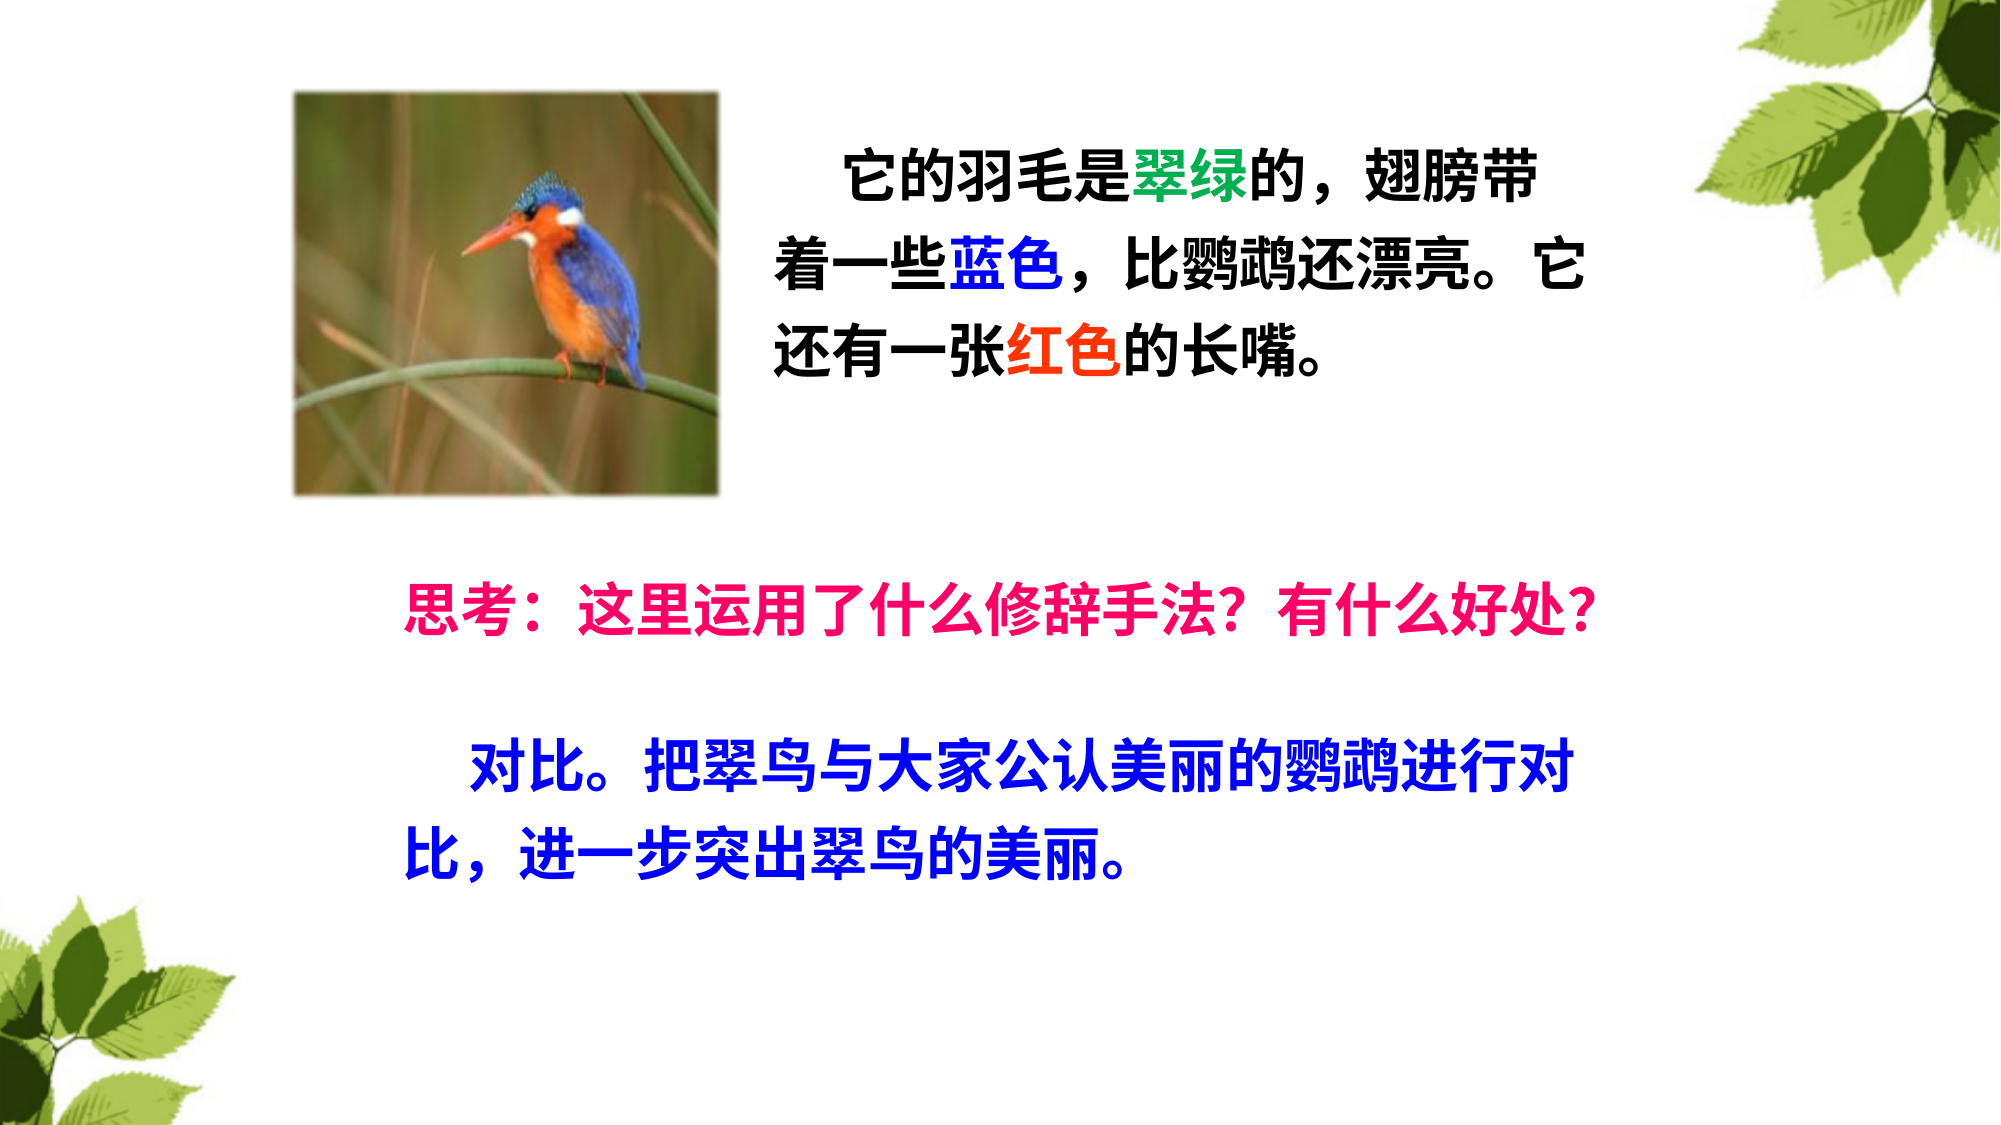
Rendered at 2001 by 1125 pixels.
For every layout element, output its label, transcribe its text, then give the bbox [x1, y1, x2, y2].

text_box 对比。把翠鸟与大家公认美丽的鹦鹉进行对比，进一步突出翠鸟的美丽。 [387, 704, 1680, 973]
text_box 它的羽毛是翠绿的，翅膀带着一些蓝色，比鹦鹉还漂亮。它还有一张红色的长嘴。 [758, 114, 1606, 392]
picture [1687, 0, 2001, 303]
picture [0, 890, 242, 1125]
picture [289, 87, 723, 501]
text_box 思考：这里运用了什么修辞手法？有什么好处？ [387, 542, 1610, 651]
